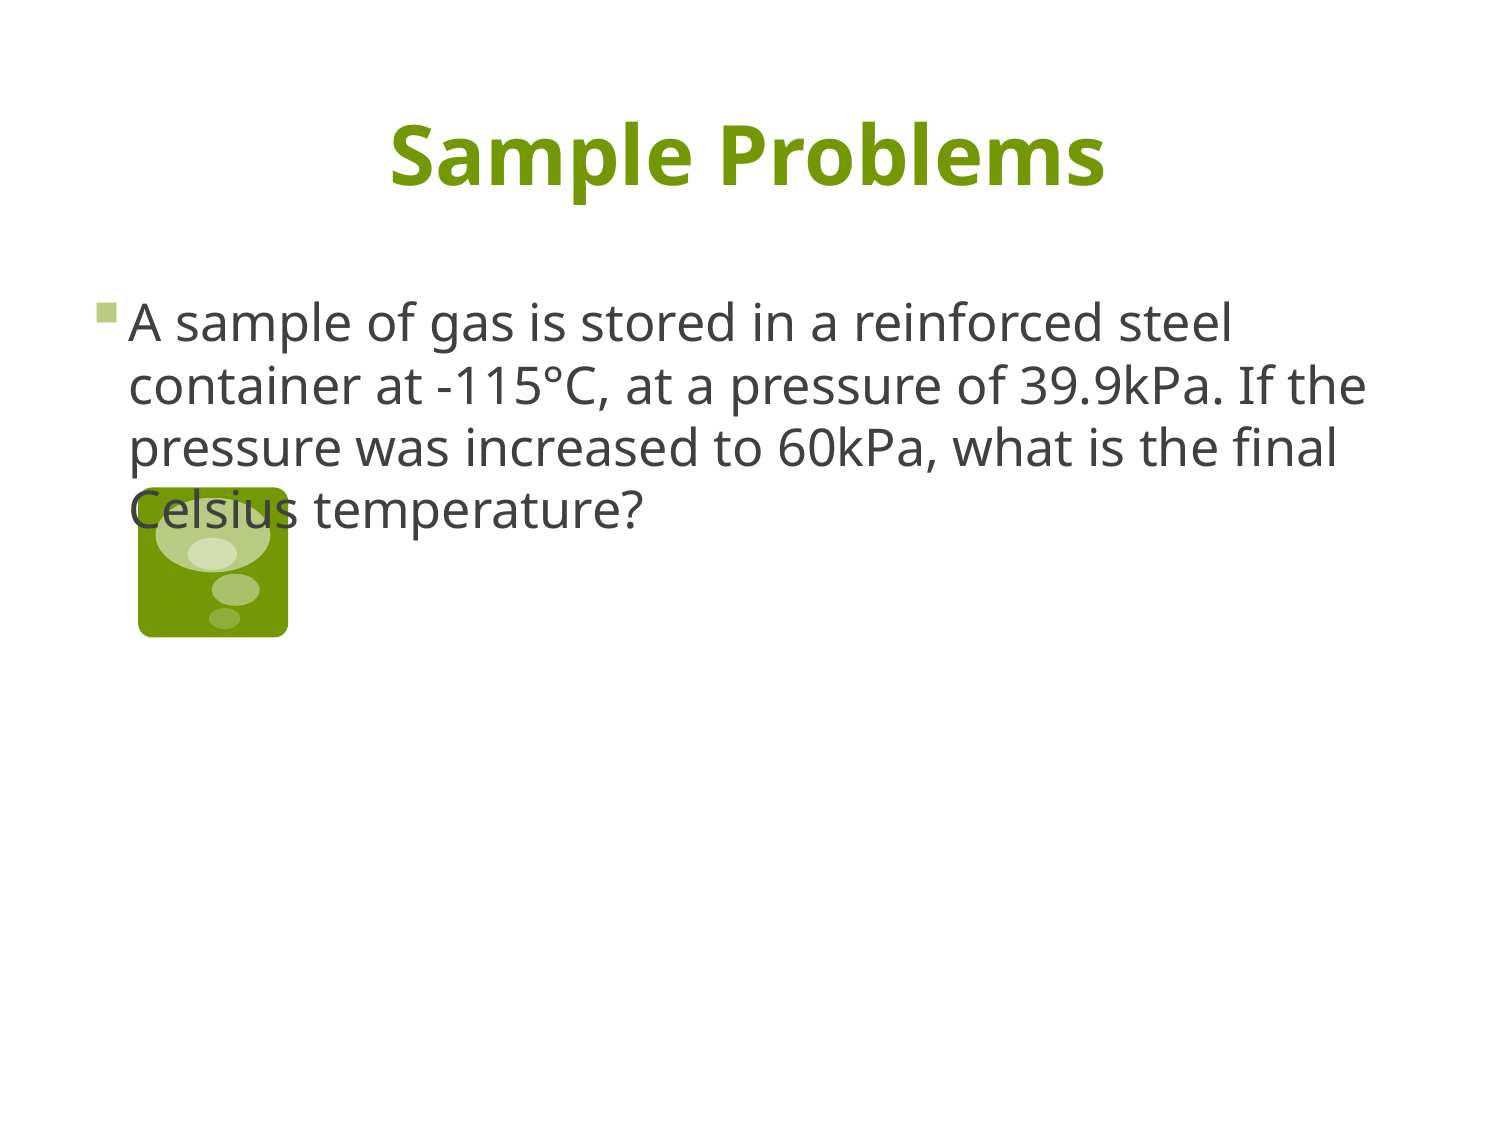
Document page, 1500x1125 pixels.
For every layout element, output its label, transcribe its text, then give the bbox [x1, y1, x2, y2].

title Sample Problems [71, 51, 1427, 210]
list A sample of gas is stored in a reinforced steel container at -115°C, at a pressure of 39.9kPa. If the pressure was increased to 60kPa, what is the final Celsius temperature? [38, 282, 1427, 1007]
